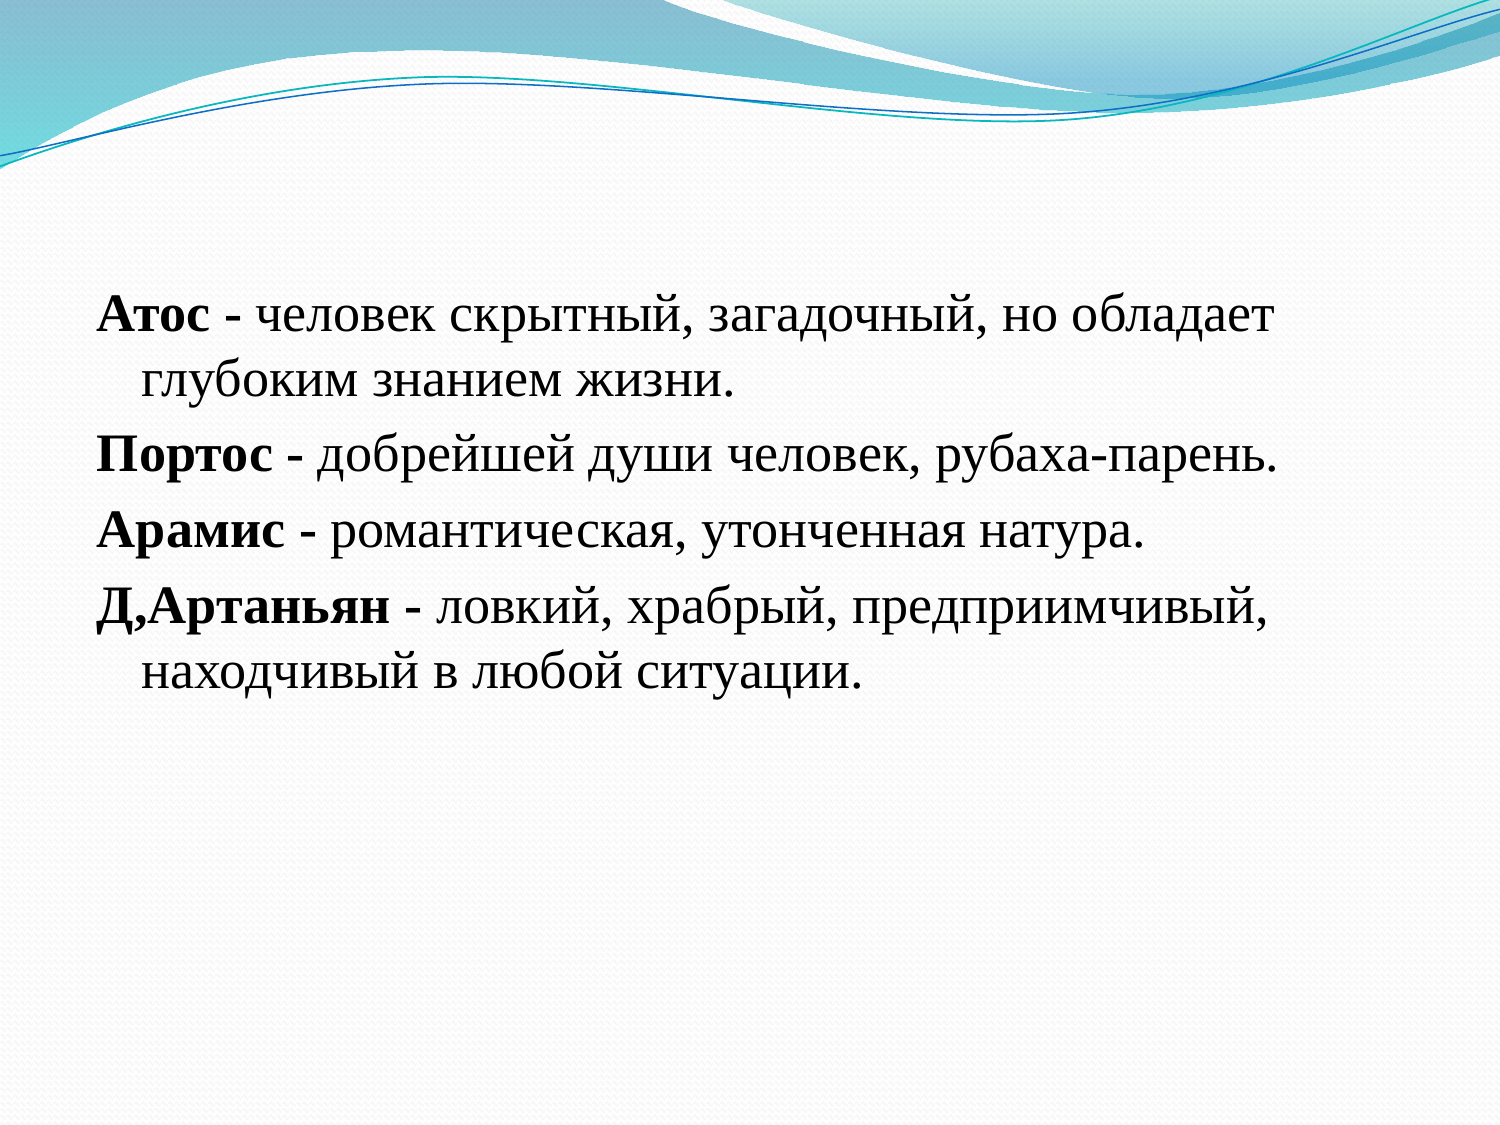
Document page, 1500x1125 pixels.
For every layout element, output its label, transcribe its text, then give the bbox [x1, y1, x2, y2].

list Атос - человек скрытный, загадочный, но обладает глубоким знанием жизни. Портос - добрейшей души человек, рубаха-парень. Арамис - романтическая, утонченная натура. Д,Артаньян - ловкий, храбрый, предприимчивый, находчивый в любой ситуации. [82, 269, 1425, 821]
